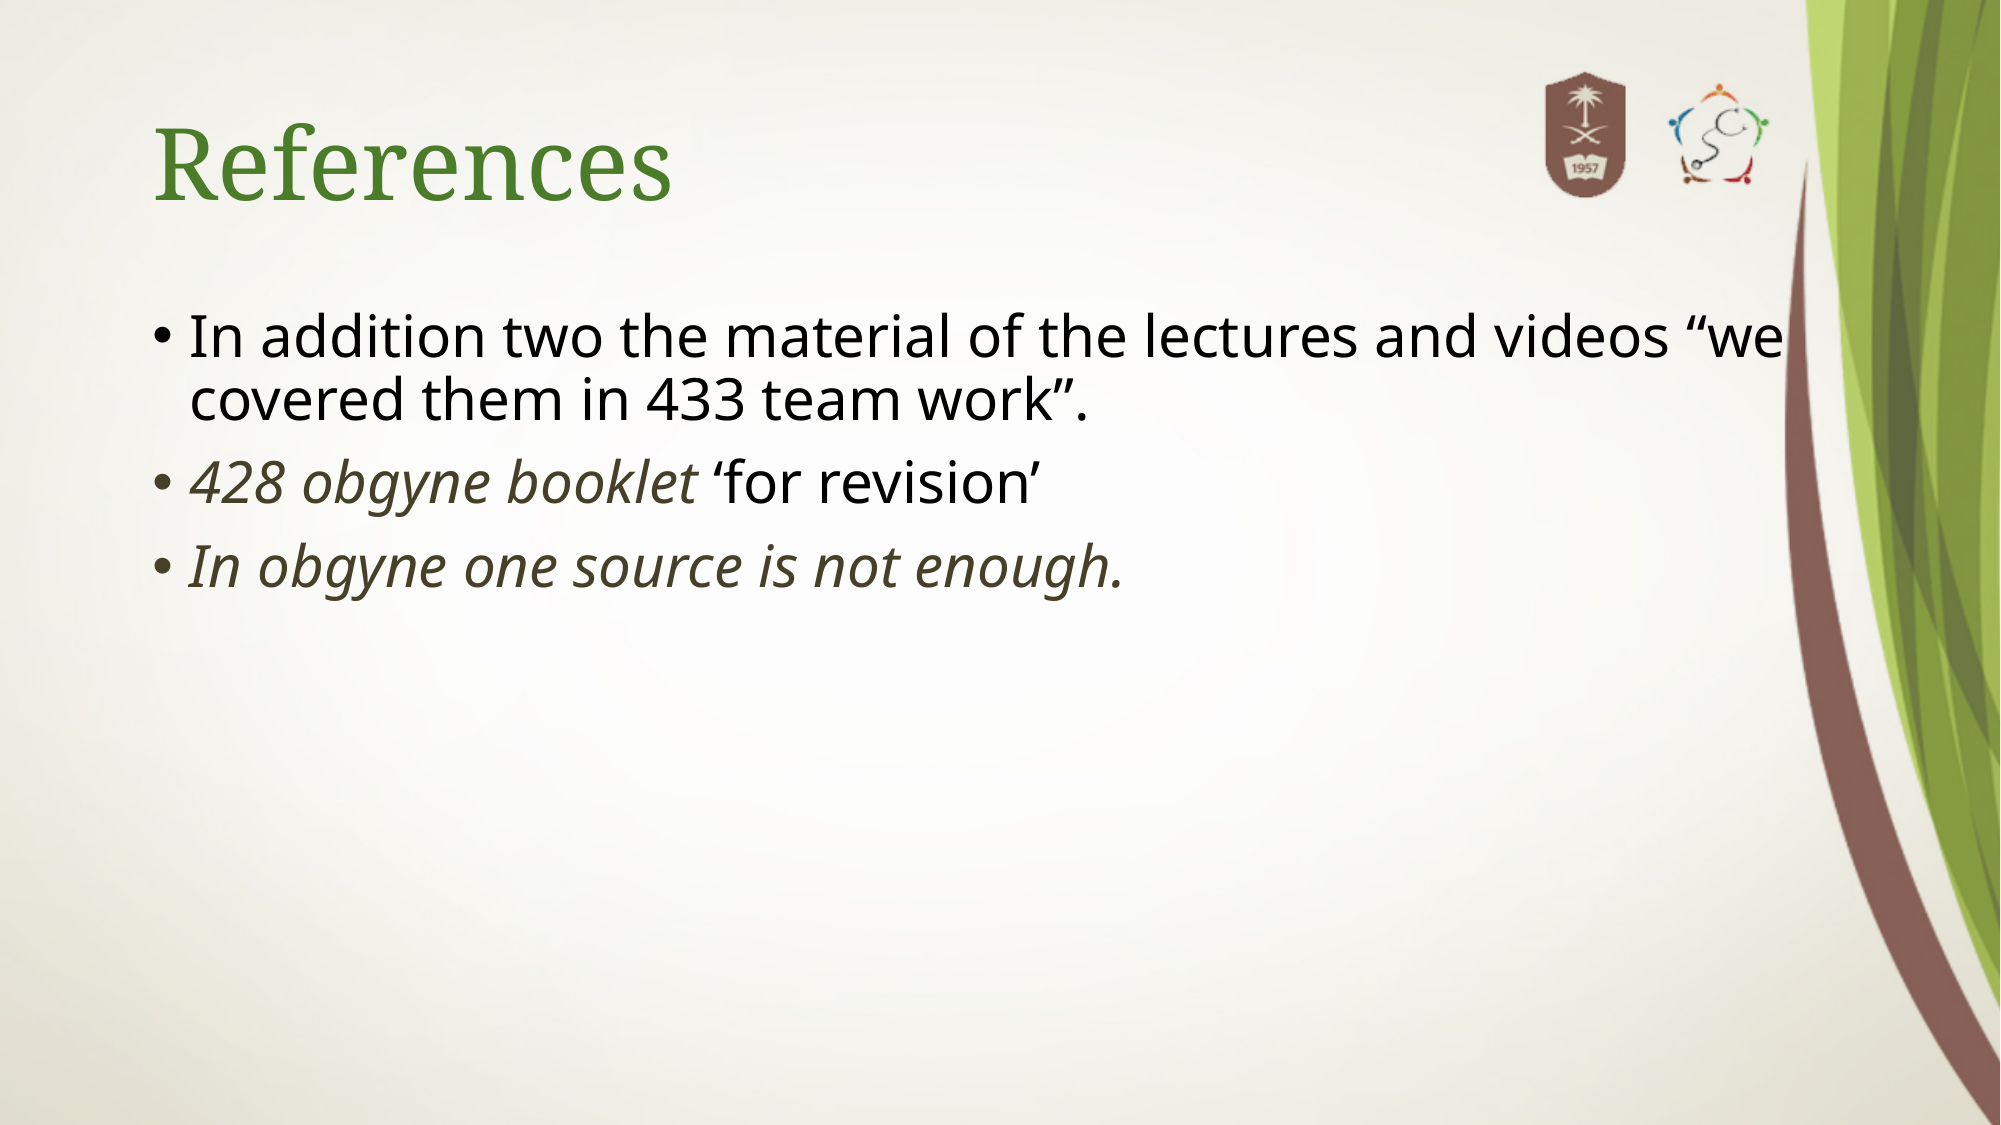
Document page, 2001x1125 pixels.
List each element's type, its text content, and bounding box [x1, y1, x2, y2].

picture [0, 0, 2001, 1125]
list In addition two the material of the lectures and videos “we covered them in 433 team work”. 428 obgyne booklet ‘for revision’ In obgyne one source is not enough. [137, 299, 1863, 1014]
title References [137, 59, 1863, 278]
